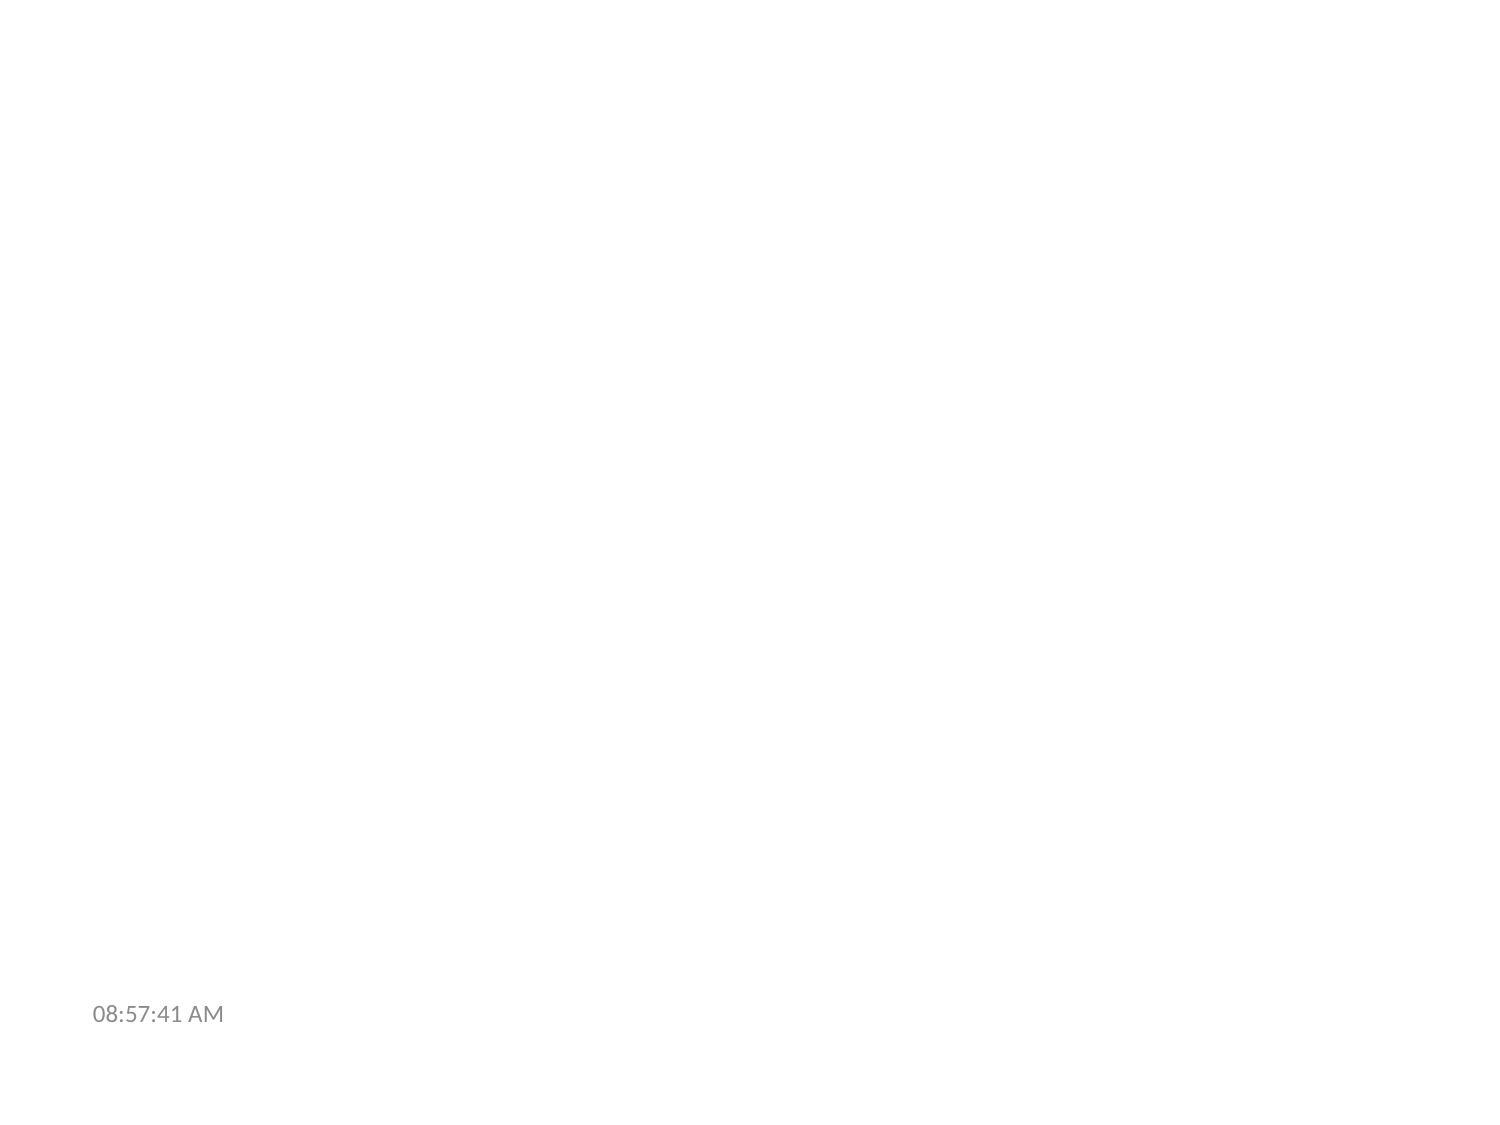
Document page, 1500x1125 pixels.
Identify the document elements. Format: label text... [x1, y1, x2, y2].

text_box 3:35:09 PM [77, 982, 428, 1043]
